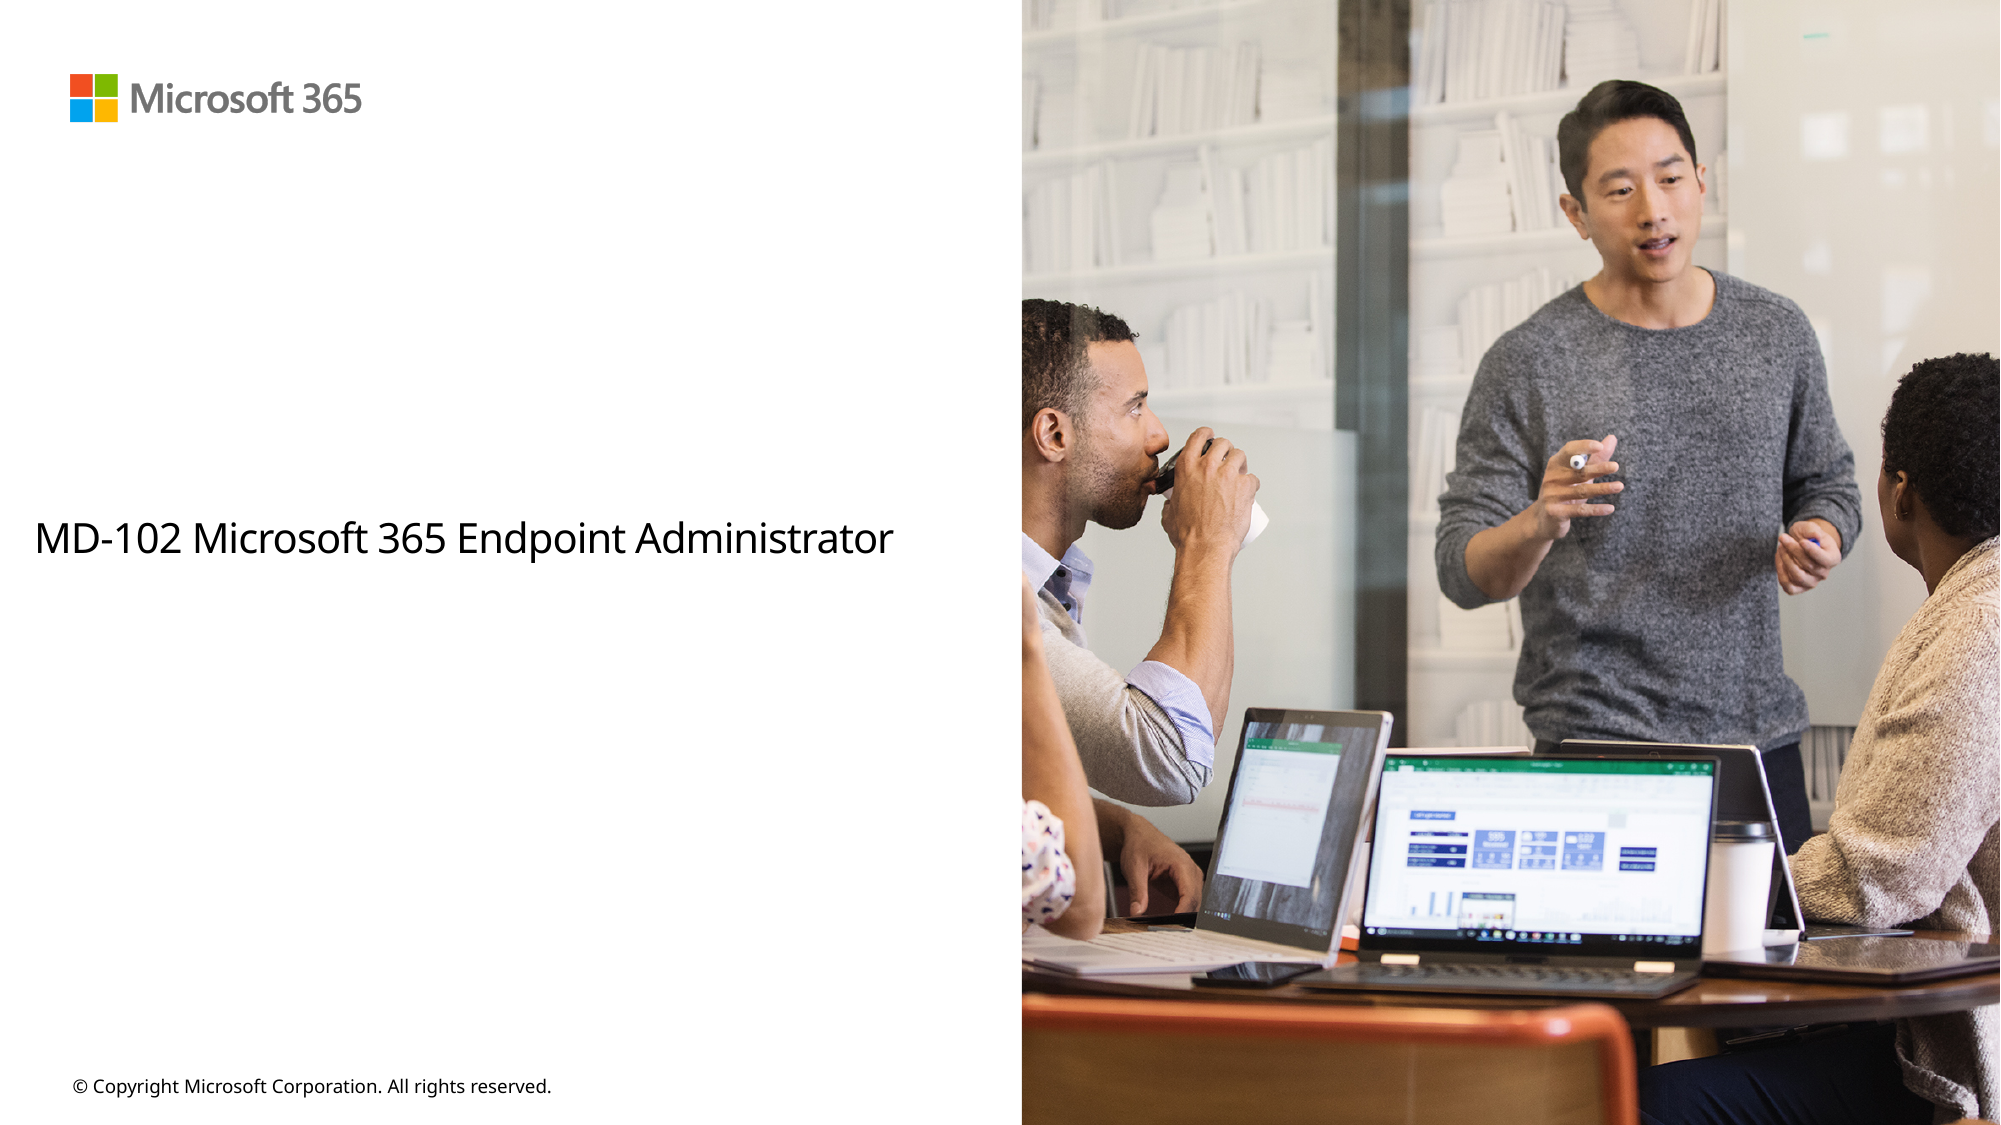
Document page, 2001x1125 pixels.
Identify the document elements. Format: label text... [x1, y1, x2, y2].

title MD-102 Microsoft 365 Endpoint Administrator [34, 463, 1000, 593]
picture [22, 26, 409, 170]
picture [1021, 0, 2000, 1125]
